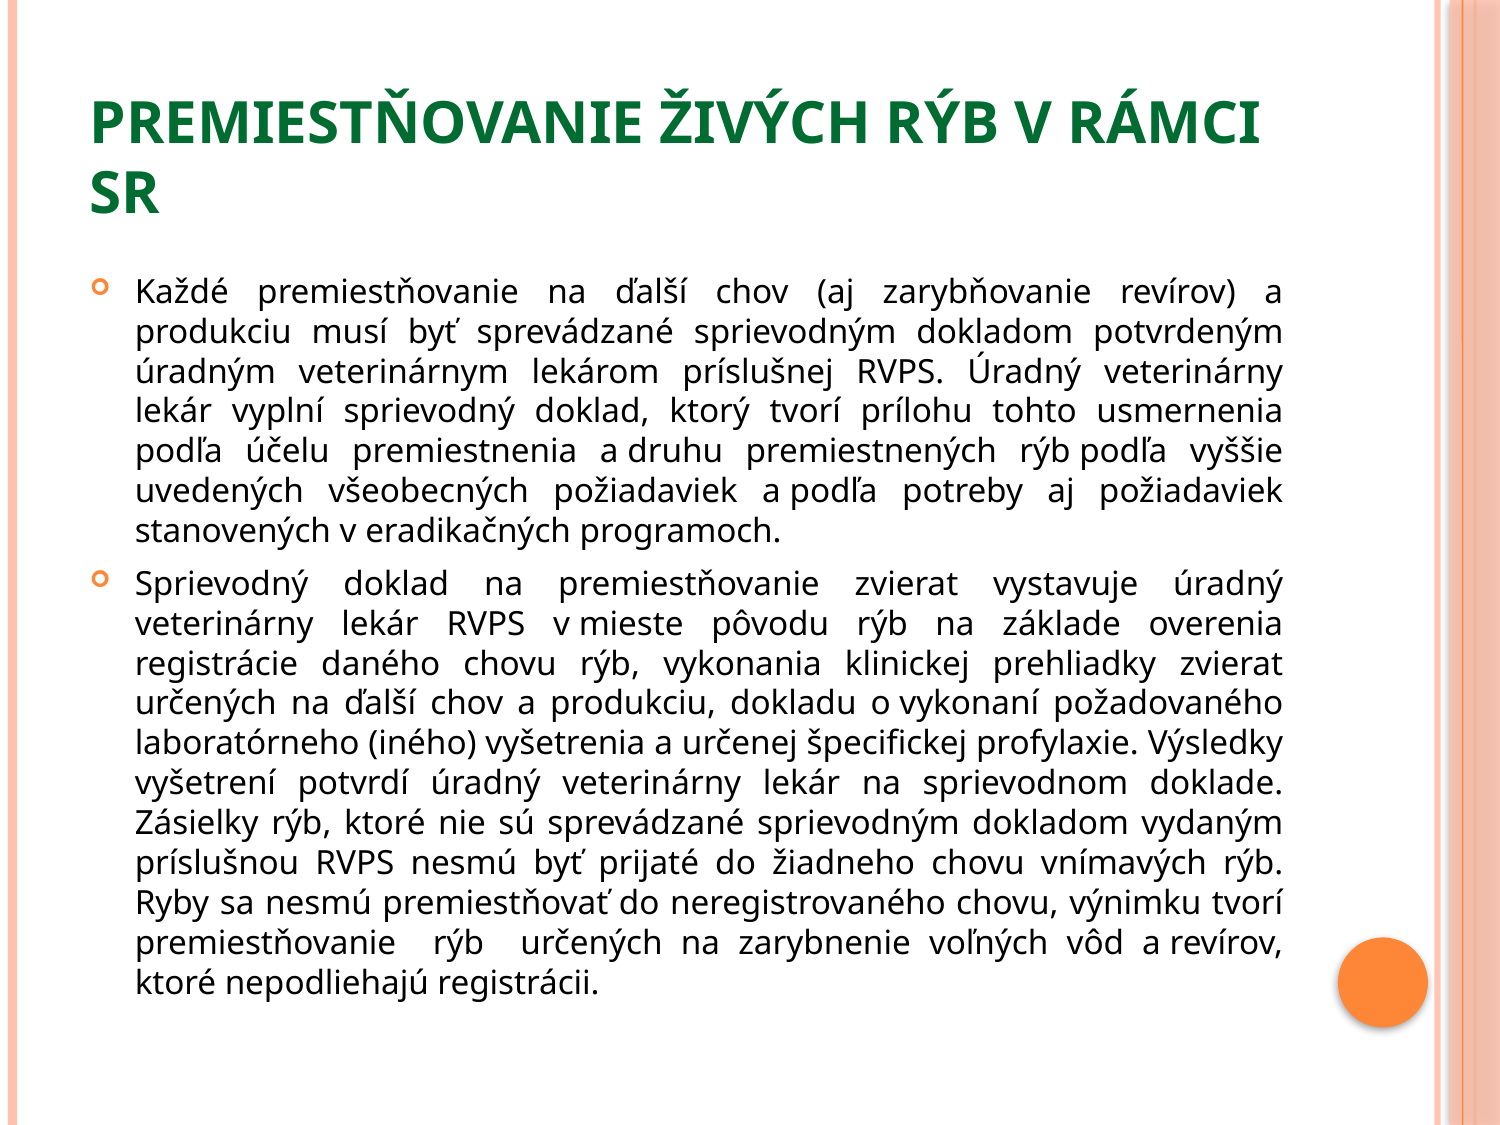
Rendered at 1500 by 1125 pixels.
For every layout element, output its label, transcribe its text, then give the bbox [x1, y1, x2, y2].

title Premiestňovanie živých rýb v rámci SR [75, 45, 1300, 233]
list Každé premiestňovanie na ďalší chov (aj zarybňovanie revírov) a produkciu musí byť sprevádzané sprievodným dokladom potvrdeným úradným veterinárnym lekárom príslušnej RVPS. Úradný veterinárny lekár vyplní sprievodný doklad, ktorý tvorí prílohu tohto usmernenia podľa účelu premiestnenia a druhu premiestnených rýb podľa vyššie uvedených všeobecných požiadaviek a podľa potreby aj požiadaviek stanovených v eradikačných programoch. Sprievodný doklad na premiestňovanie zvierat vystavuje úradný veterinárny lekár RVPS v mieste pôvodu rýb na základe overenia registrácie daného chovu rýb, vykonania klinickej prehliadky zvierat určených na ďalší chov a produkciu, dokladu o vykonaní požadovaného laboratórneho (iného) vyšetrenia a určenej špecifickej profylaxie. Výsledky vyšetrení potvrdí úradný veterinárny lekár na sprievodnom doklade. Zásielky rýb, ktoré nie sú sprevádzané sprievodným dokladom vydaným príslušnou RVPS nesmú byť prijaté do žiadneho chovu vnímavých rýb. Ryby sa nesmú premiestňovať do neregistrovaného chovu, výnimku tvorí premiestňovanie rýb určených na zarybnenie voľných vôd a revírov, ktoré nepodliehajú registrácii. [75, 262, 1300, 1062]
